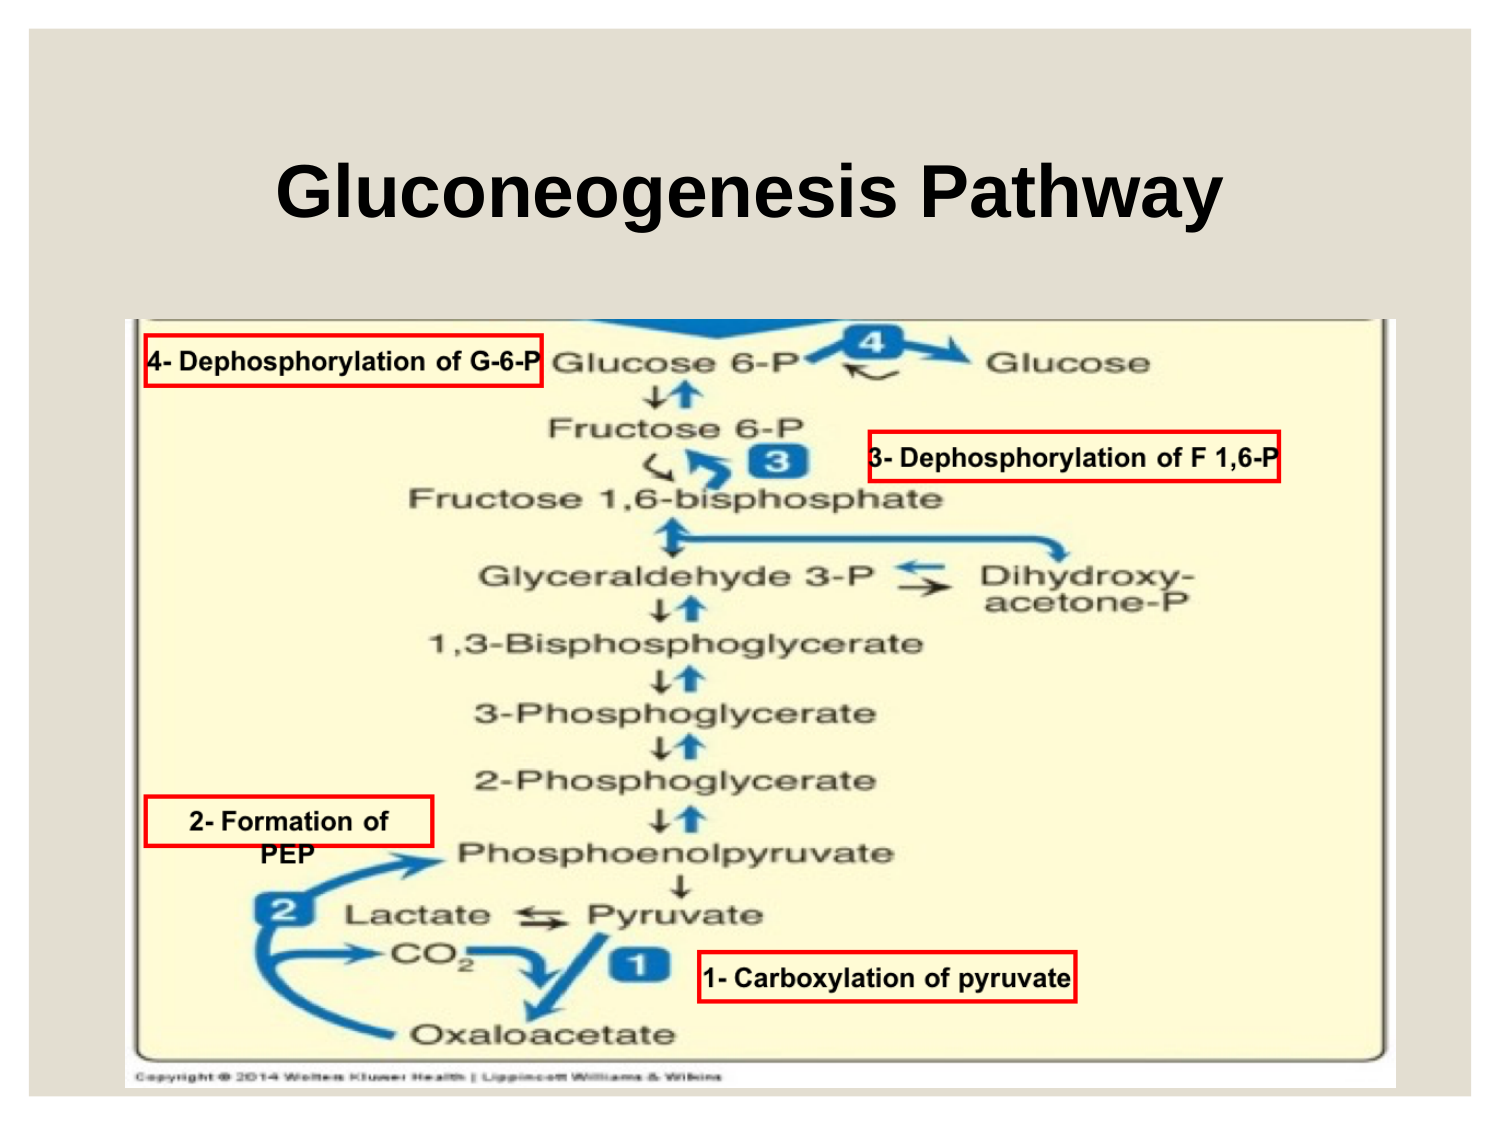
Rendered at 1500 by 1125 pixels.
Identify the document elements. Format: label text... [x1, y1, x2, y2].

picture [124, 319, 1396, 1088]
title Gluconeogenesis Pathway [0, 112, 1500, 275]
